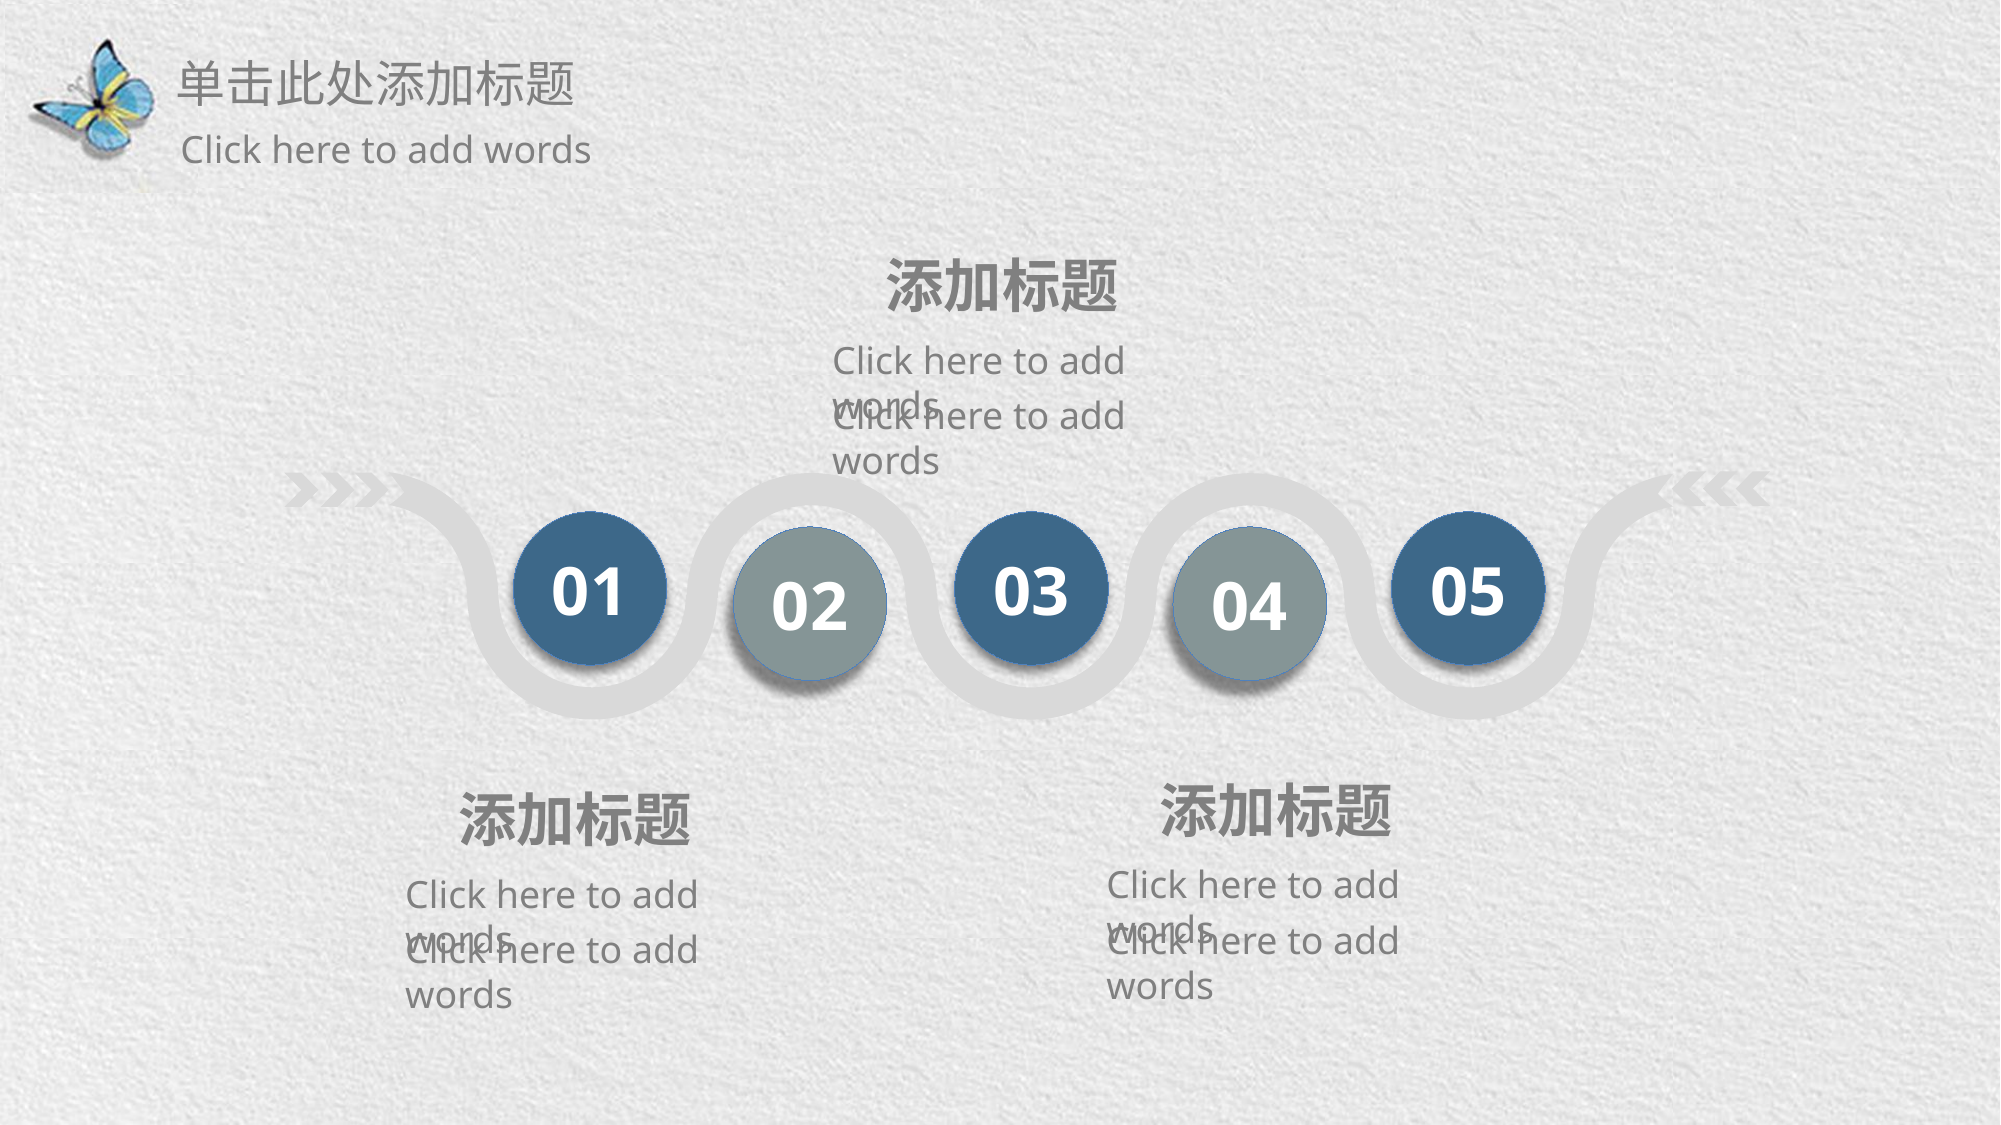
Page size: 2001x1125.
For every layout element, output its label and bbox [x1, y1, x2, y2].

picture [5, 4, 198, 193]
text_box [0, 0, 2000, 1125]
